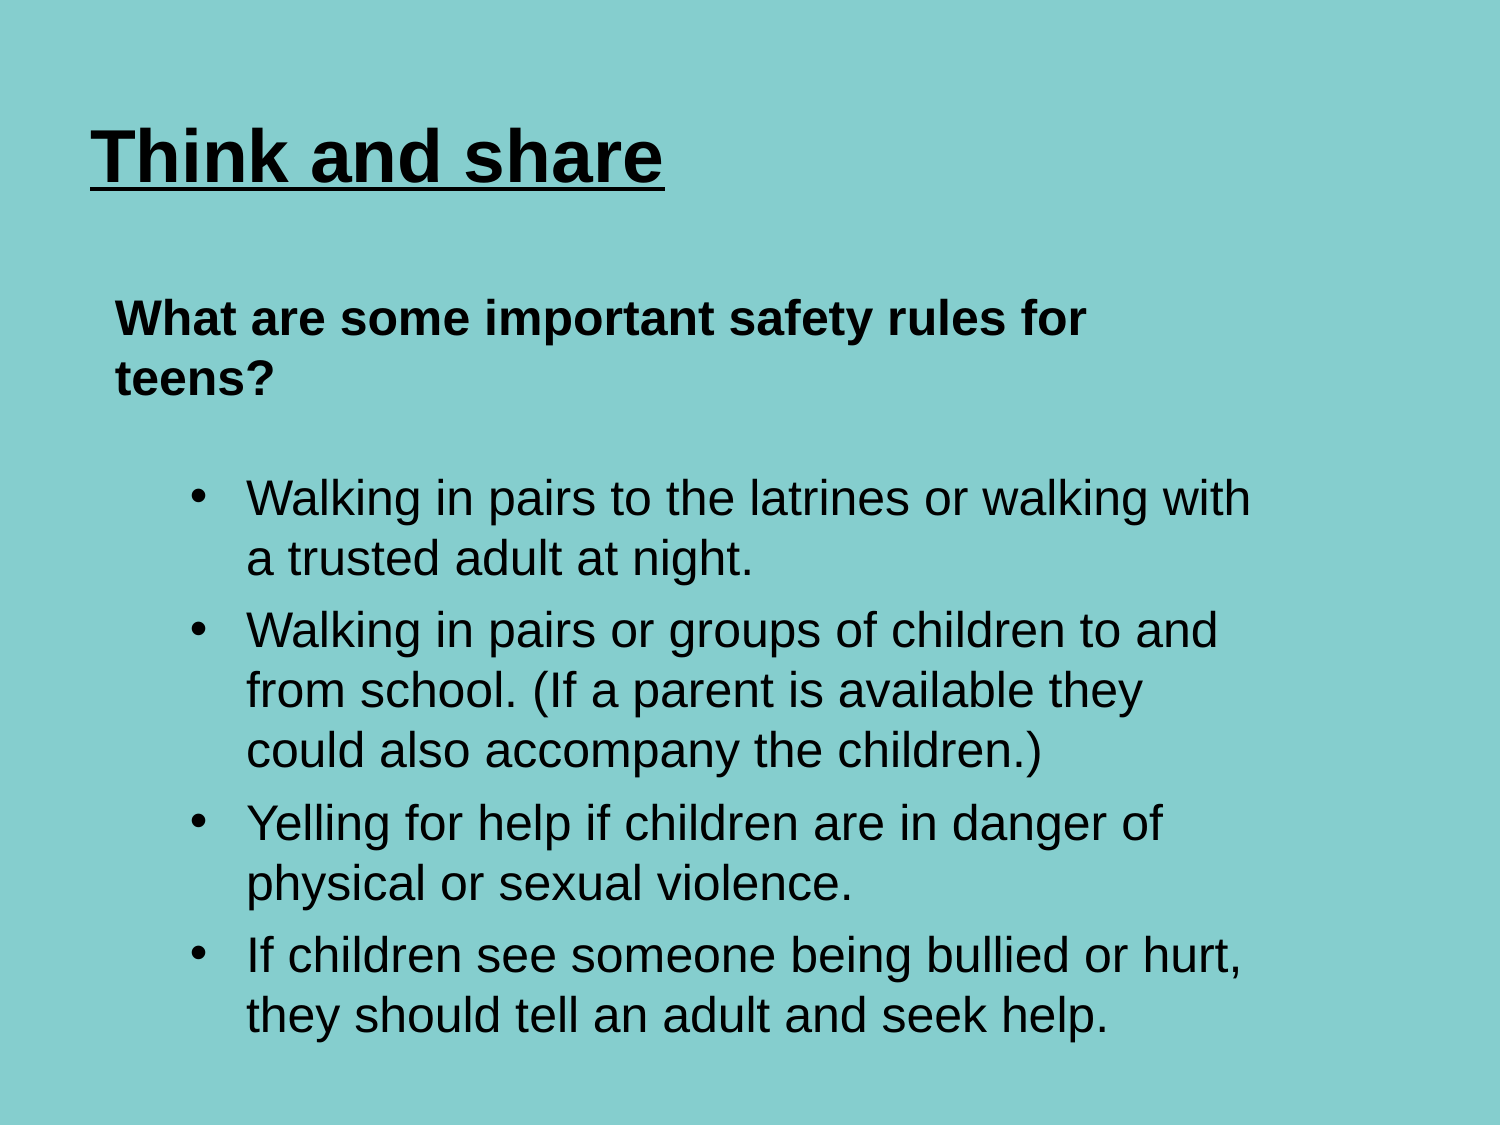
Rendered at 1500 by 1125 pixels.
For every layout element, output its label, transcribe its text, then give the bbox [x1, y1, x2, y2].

text_box What are some important safety rules for teens? Walking in pairs to the latrines or walking with a trusted adult at night. Walking in pairs or groups of children to and from school. (If a parent is available they could also accompany the children.) Yelling for help if children are in danger of physical or sexual violence. If children see someone being bullied or hurt, they should tell an adult and seek help. [99, 277, 1275, 1123]
title Think and share [75, 99, 1438, 300]
